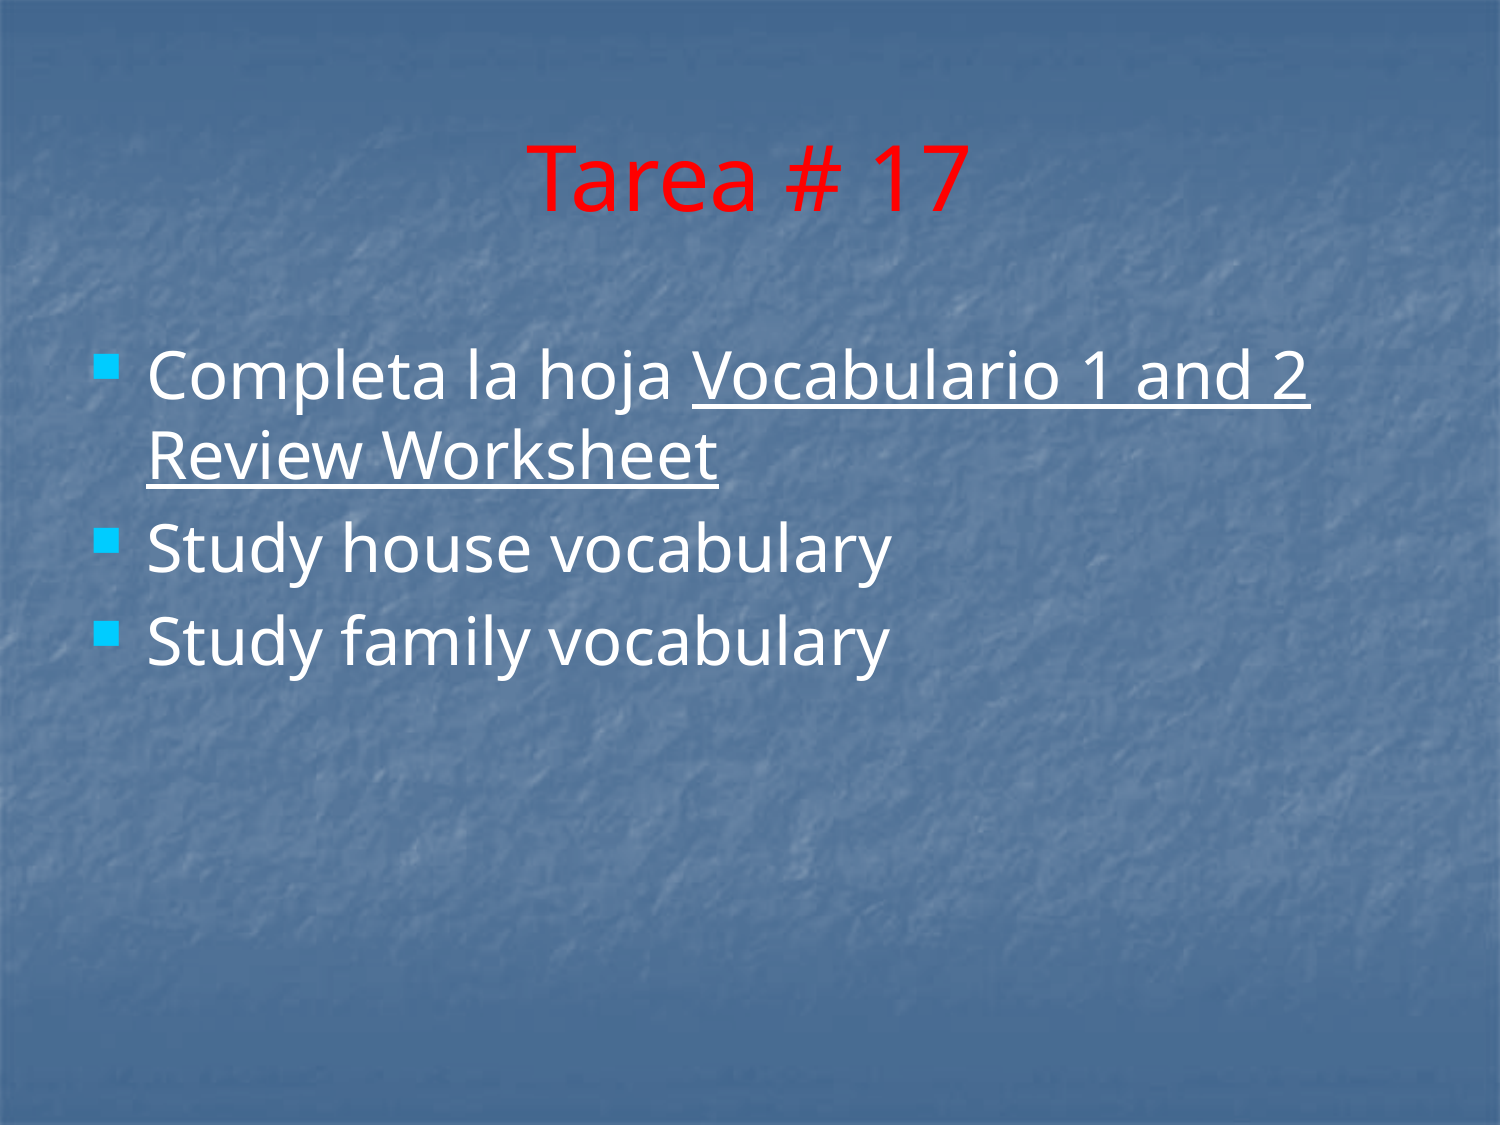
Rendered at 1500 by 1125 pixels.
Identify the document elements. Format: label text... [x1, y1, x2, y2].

list Completa la hoja Vocabulario 1 and 2 Review Worksheet Study house vocabulary Study family vocabulary [75, 324, 1425, 1000]
title Tarea # 17 [75, 62, 1425, 288]
